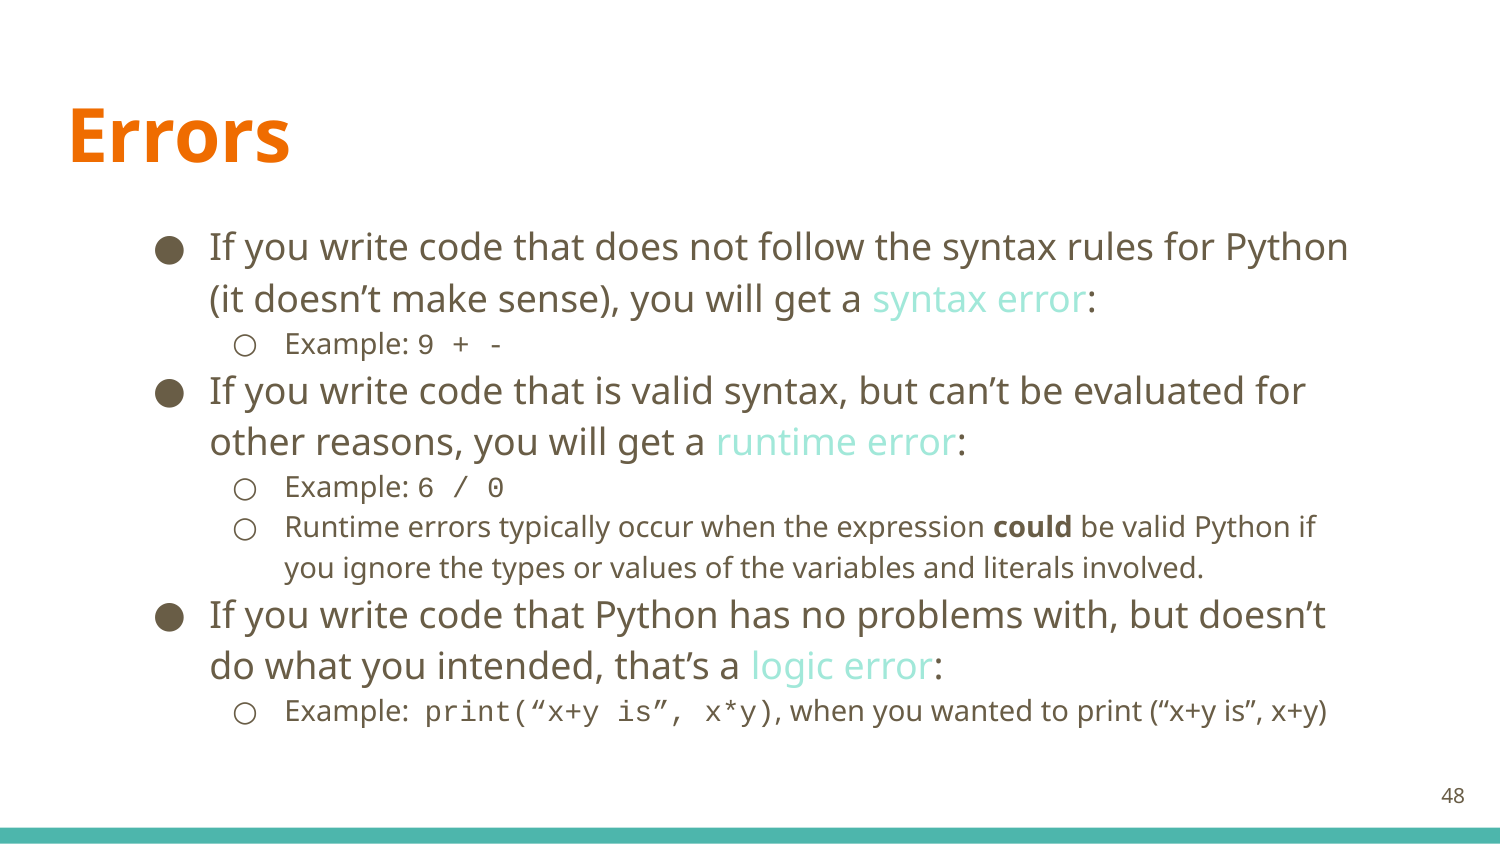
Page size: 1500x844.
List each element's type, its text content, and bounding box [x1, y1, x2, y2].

list If you write code that does not follow the syntax rules for Python (it doesn’t make sense), you will get a syntax error: Example: 9 + - If you write code that is valid syntax, but can’t be evaluated for other reasons, you will get a runtime error: Example: 6 / 0 Runtime errors typically occur when the expression could be valid Python if you ignore the types or values of the variables and literals involved. If you write code that Python has no problems with, but doesn’t do what you intended, that’s a logic error: Example: print(“x+y is”, x*y), when you wanted to print (“x+y is”, x+y) [119, 201, 1381, 573]
slide_number ‹#› [1389, 764, 1480, 830]
title Errors [51, 72, 1449, 189]
